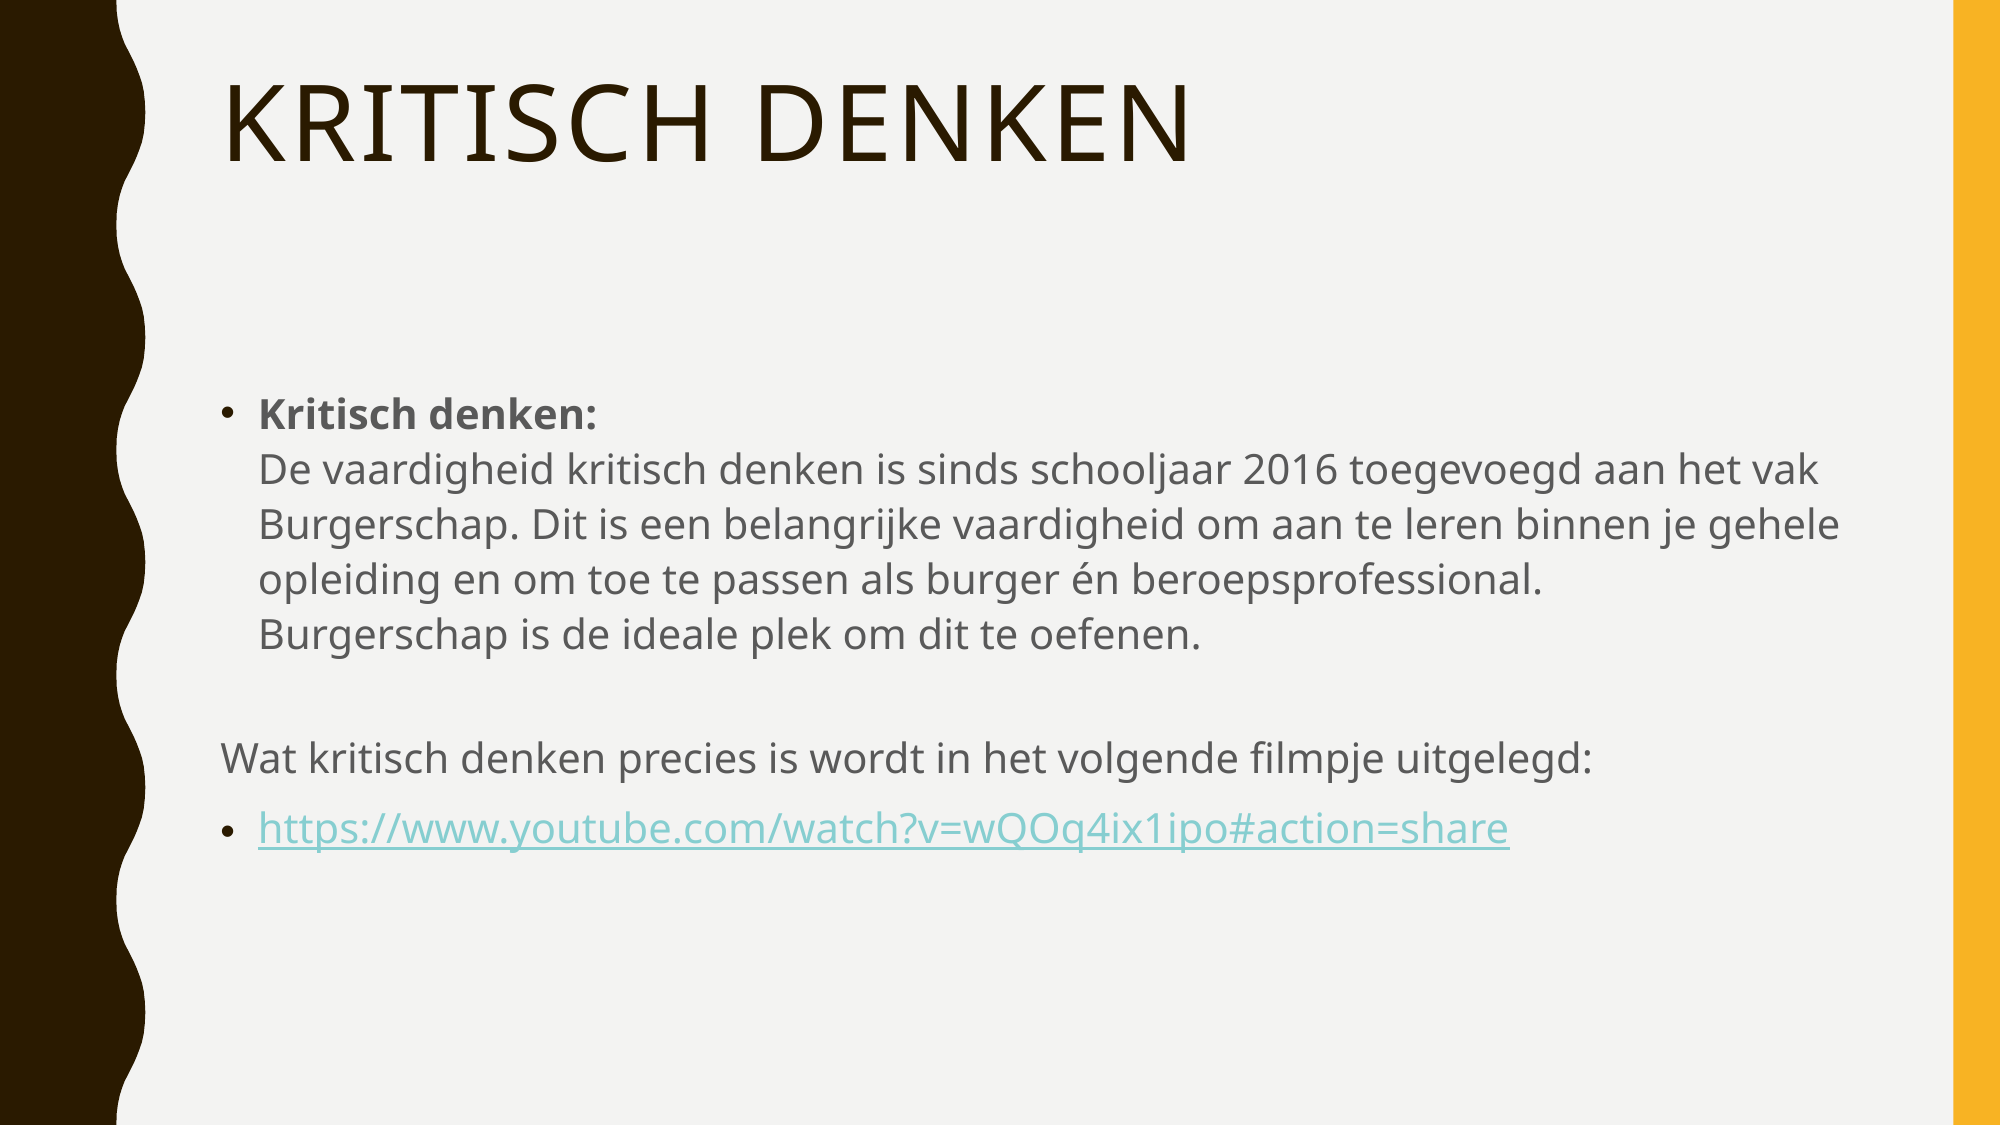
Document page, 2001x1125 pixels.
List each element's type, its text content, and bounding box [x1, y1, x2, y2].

title Kritisch denken [205, 62, 1875, 308]
list Kritisch denken: De vaardigheid kritisch denken is sinds schooljaar 2016 toegevoegd aan het vak Burgerschap. Dit is een belangrijke vaardigheid om aan te leren binnen je gehele opleiding en om toe te passen als burger én beroepsprofessional. Burgerschap is de ideale plek om dit te oefenen. Wat kritisch denken precies is wordt in het volgende filmpje uitgelegd: https://www.youtube.com/watch?v=wQOq4ix1ipo#action=share [205, 375, 1875, 965]
